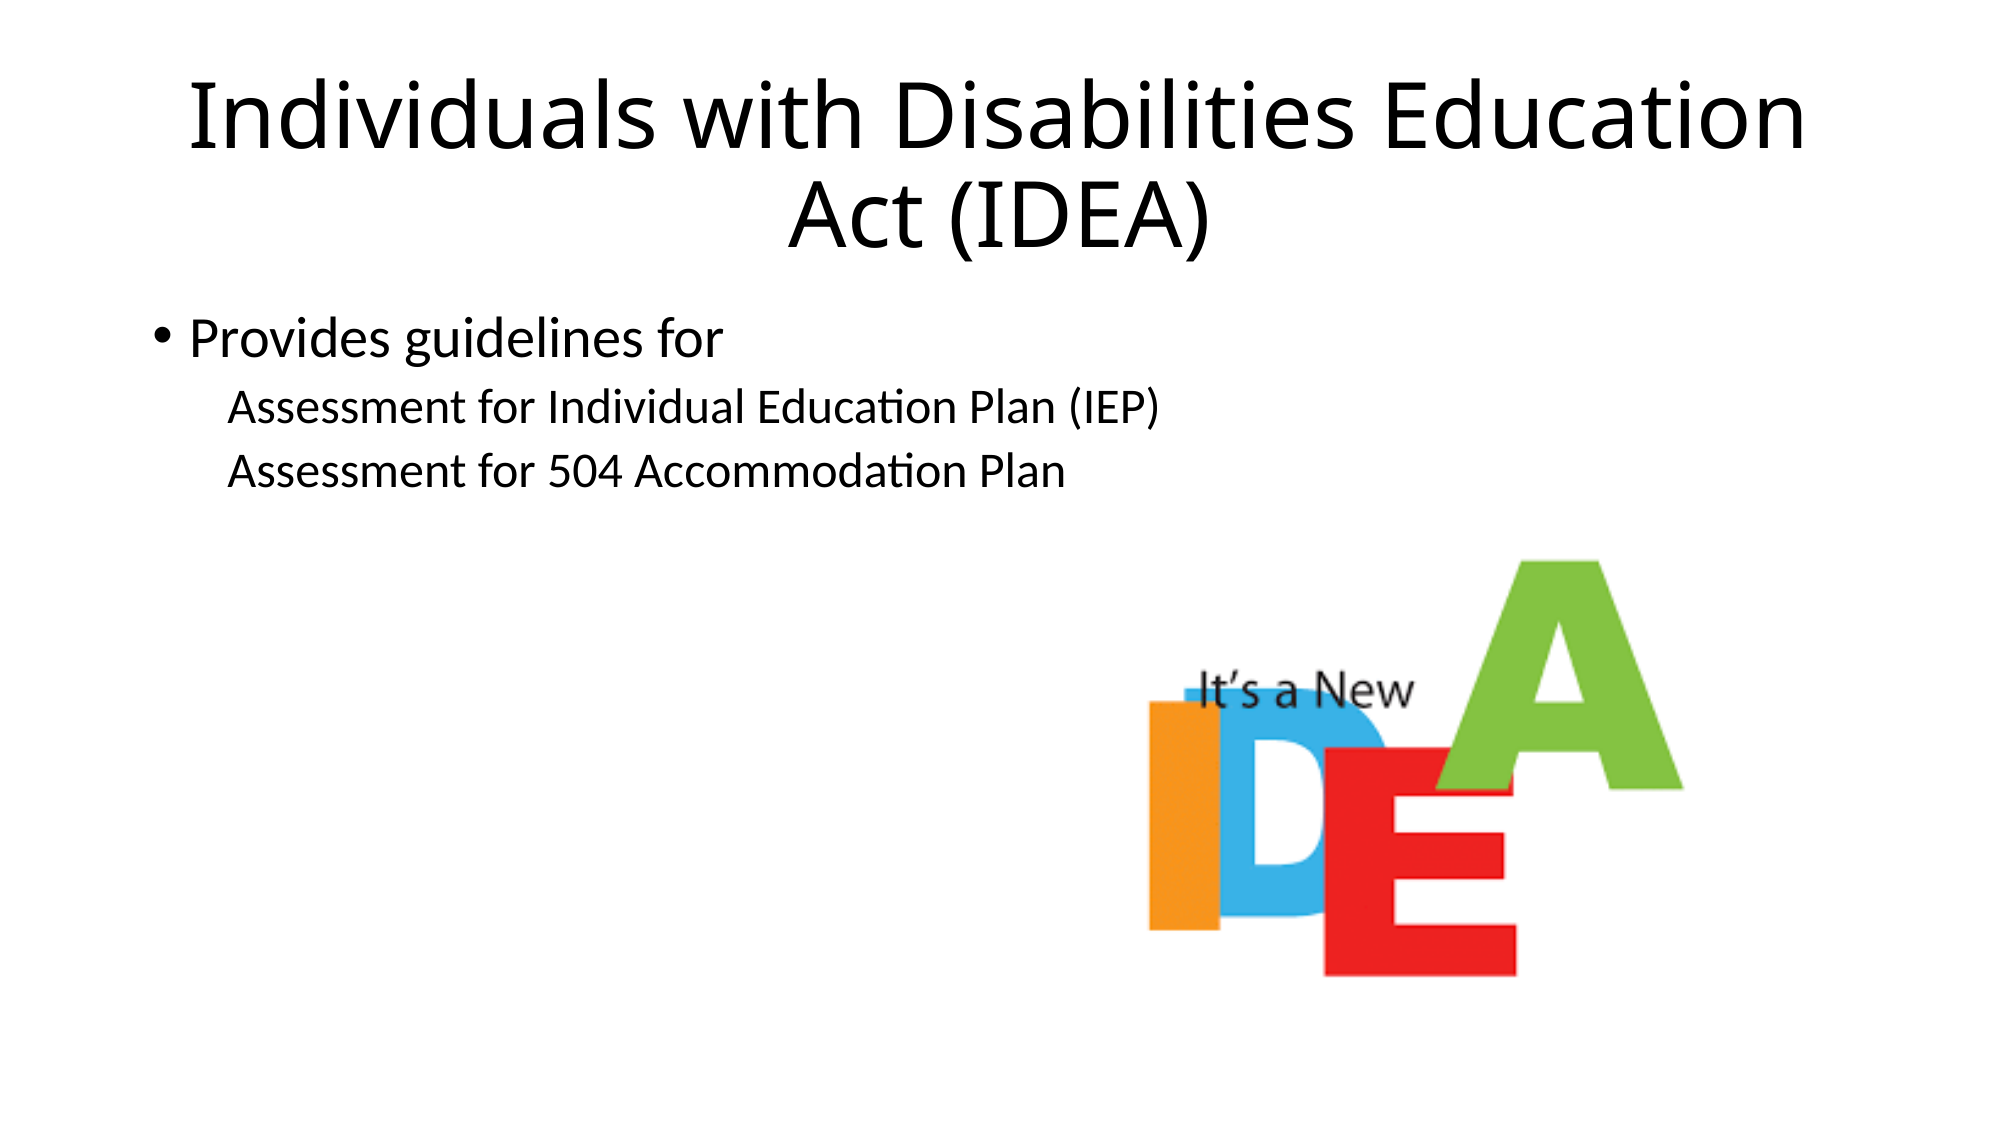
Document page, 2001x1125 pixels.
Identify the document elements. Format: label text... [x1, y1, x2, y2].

list Provides guidelines for Assessment for Individual Education Plan (IEP) Assessment for 504 Accommodation Plan [137, 299, 1863, 1014]
picture [1109, 538, 1712, 1036]
title Individuals with Disabilities Education Act (IDEA) [137, 59, 1863, 278]
